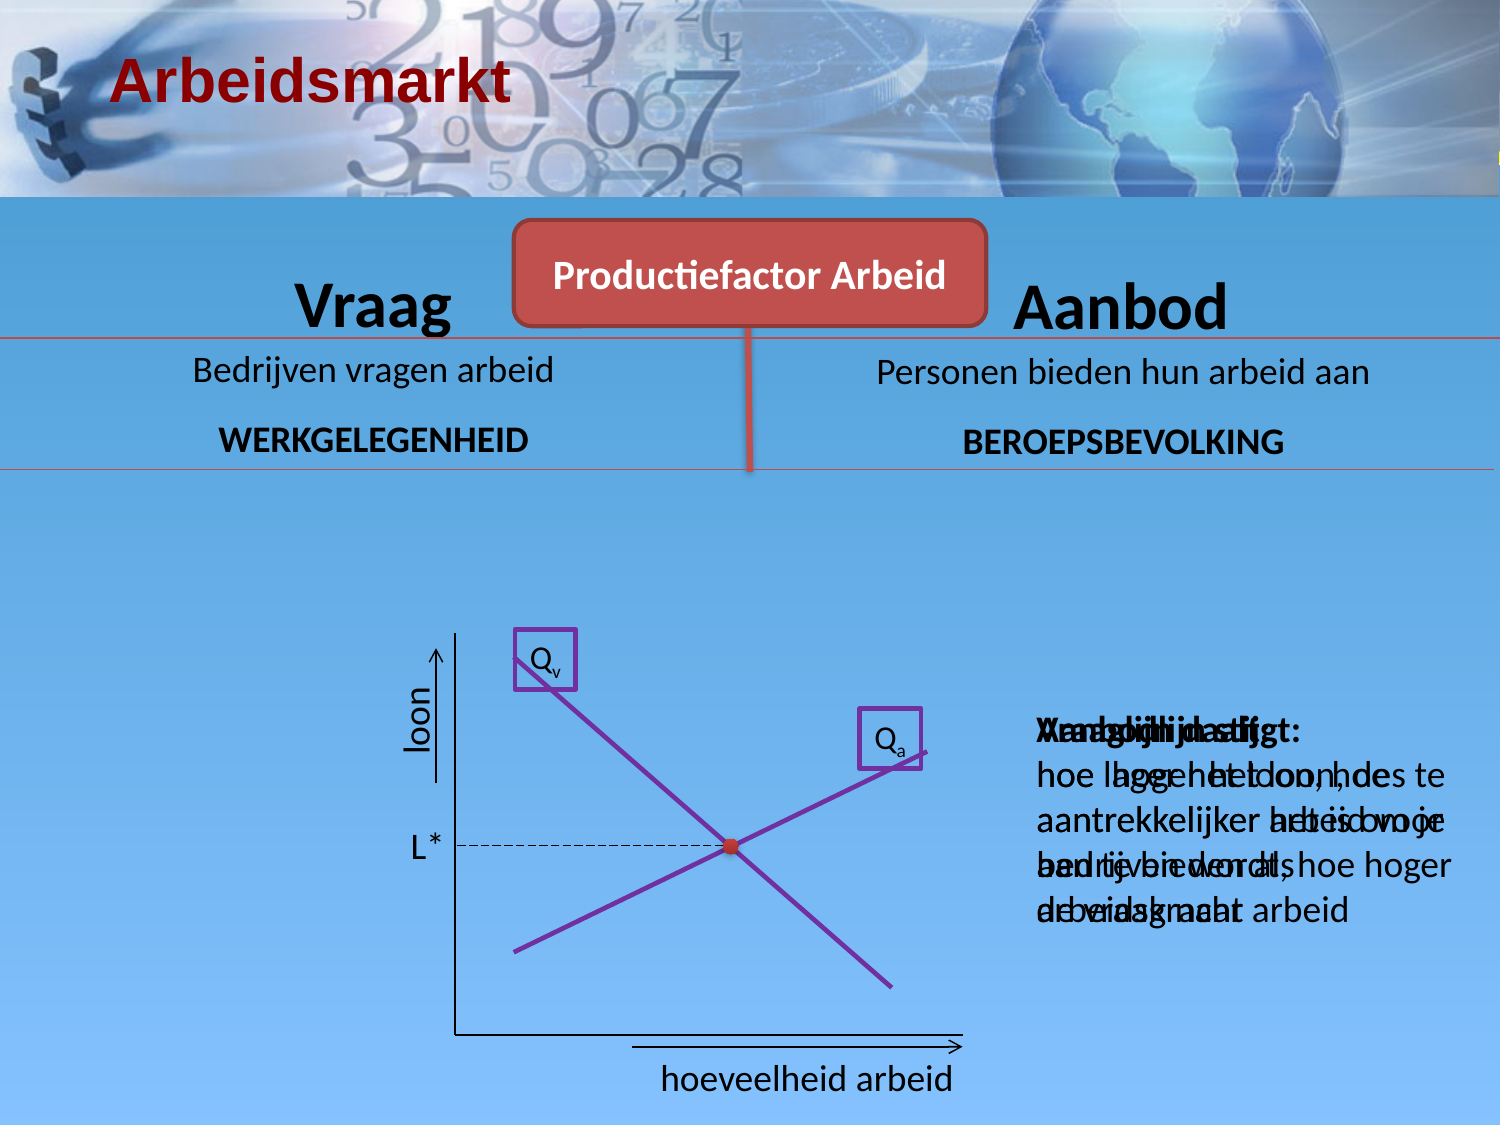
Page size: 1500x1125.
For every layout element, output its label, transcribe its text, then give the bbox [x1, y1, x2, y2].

text_box Bedrijven vragen arbeid WERKGELEGENHEID [0, 346, 742, 468]
text_box Vraag [0, 253, 742, 337]
text_box Productiefactor Arbeid [511, 217, 989, 329]
text_box Personen bieden hun arbeid aan BEROEPSBEVOLKING [755, 346, 1498, 470]
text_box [395, 814, 740, 876]
text_box Aanbod [755, 255, 1496, 337]
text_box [384, 633, 972, 1108]
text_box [747, 298, 751, 337]
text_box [747, 347, 751, 468]
picture [0, 0, 1500, 197]
title Arbeidsmarkt [93, 34, 1121, 120]
text_box Aanbodlijn stijgt: hoe hoger het loon, des te aantrekkelijker het is om je aan te bieden als arbeidskracht [1021, 698, 1471, 938]
